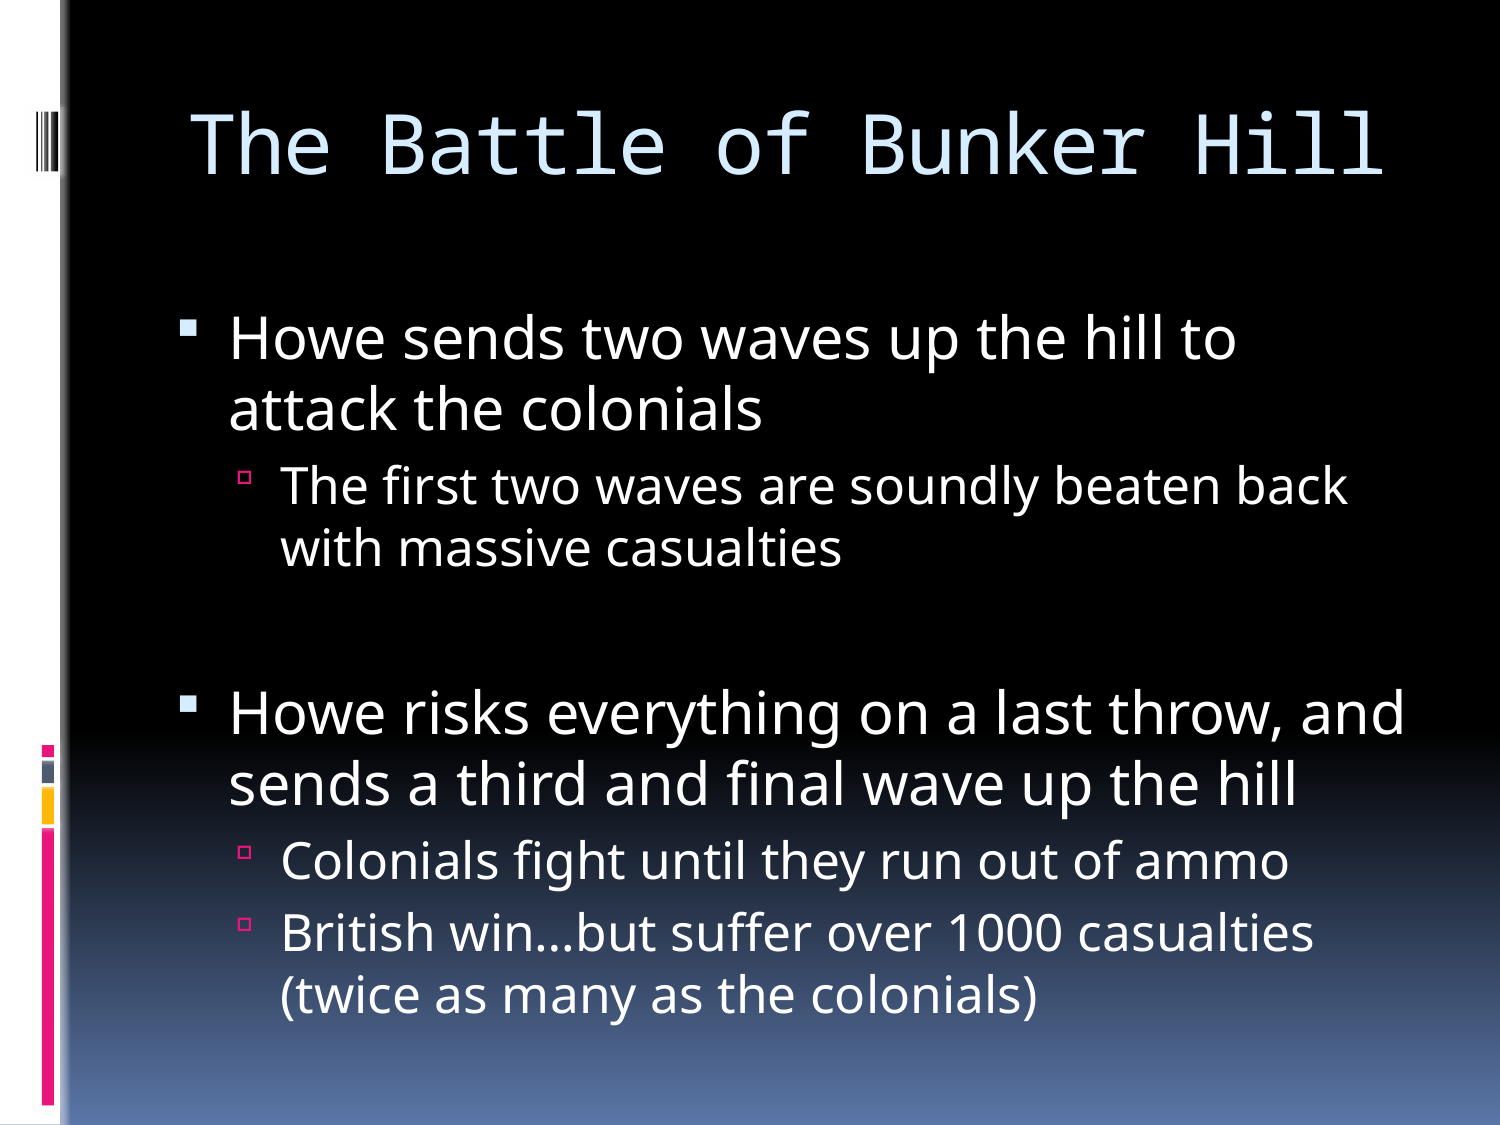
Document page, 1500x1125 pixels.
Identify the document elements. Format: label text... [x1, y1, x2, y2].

title The Battle of Bunker Hill [150, 83, 1425, 234]
list Howe sends two waves up the hill to attack the colonials The first two waves are soundly beaten back with massive casualties Howe risks everything on a last throw, and sends a third and final wave up the hill Colonials fight until they run out of ammo British win…but suffer over 1000 casualties (twice as many as the colonials) [150, 292, 1425, 1043]
